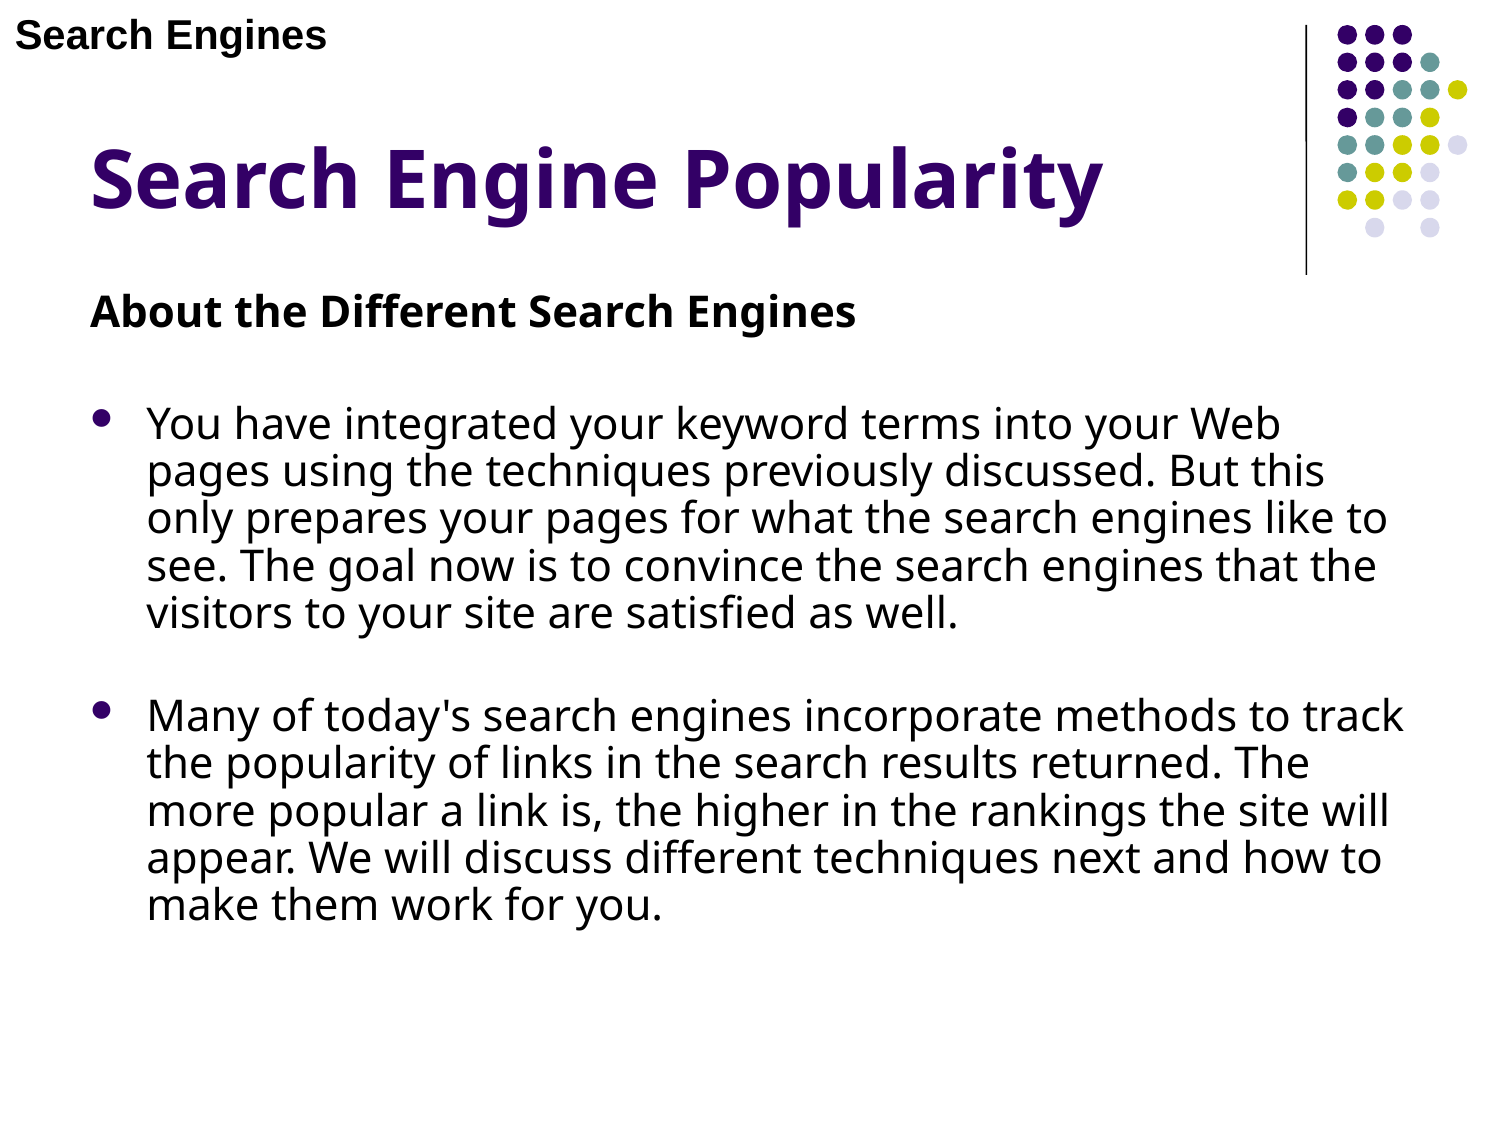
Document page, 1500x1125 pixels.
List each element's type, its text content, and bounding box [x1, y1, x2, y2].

title Search Engine Popularity [75, 20, 1313, 233]
list About the Different Search Engines You have integrated your keyword terms into your Web pages using the techniques previously discussed. But this only prepares your pages for what the search engines like to see. The goal now is to convince the search engines that the visitors to your site are satisfied as well. Many of today's search engines incorporate methods to track the popularity of links in the search results returned. The more popular a link is, the higher in the rankings the site will appear. We will discuss different techniques next and how to make them work for you. [75, 282, 1425, 1006]
text_box Search Engines [0, 0, 355, 65]
